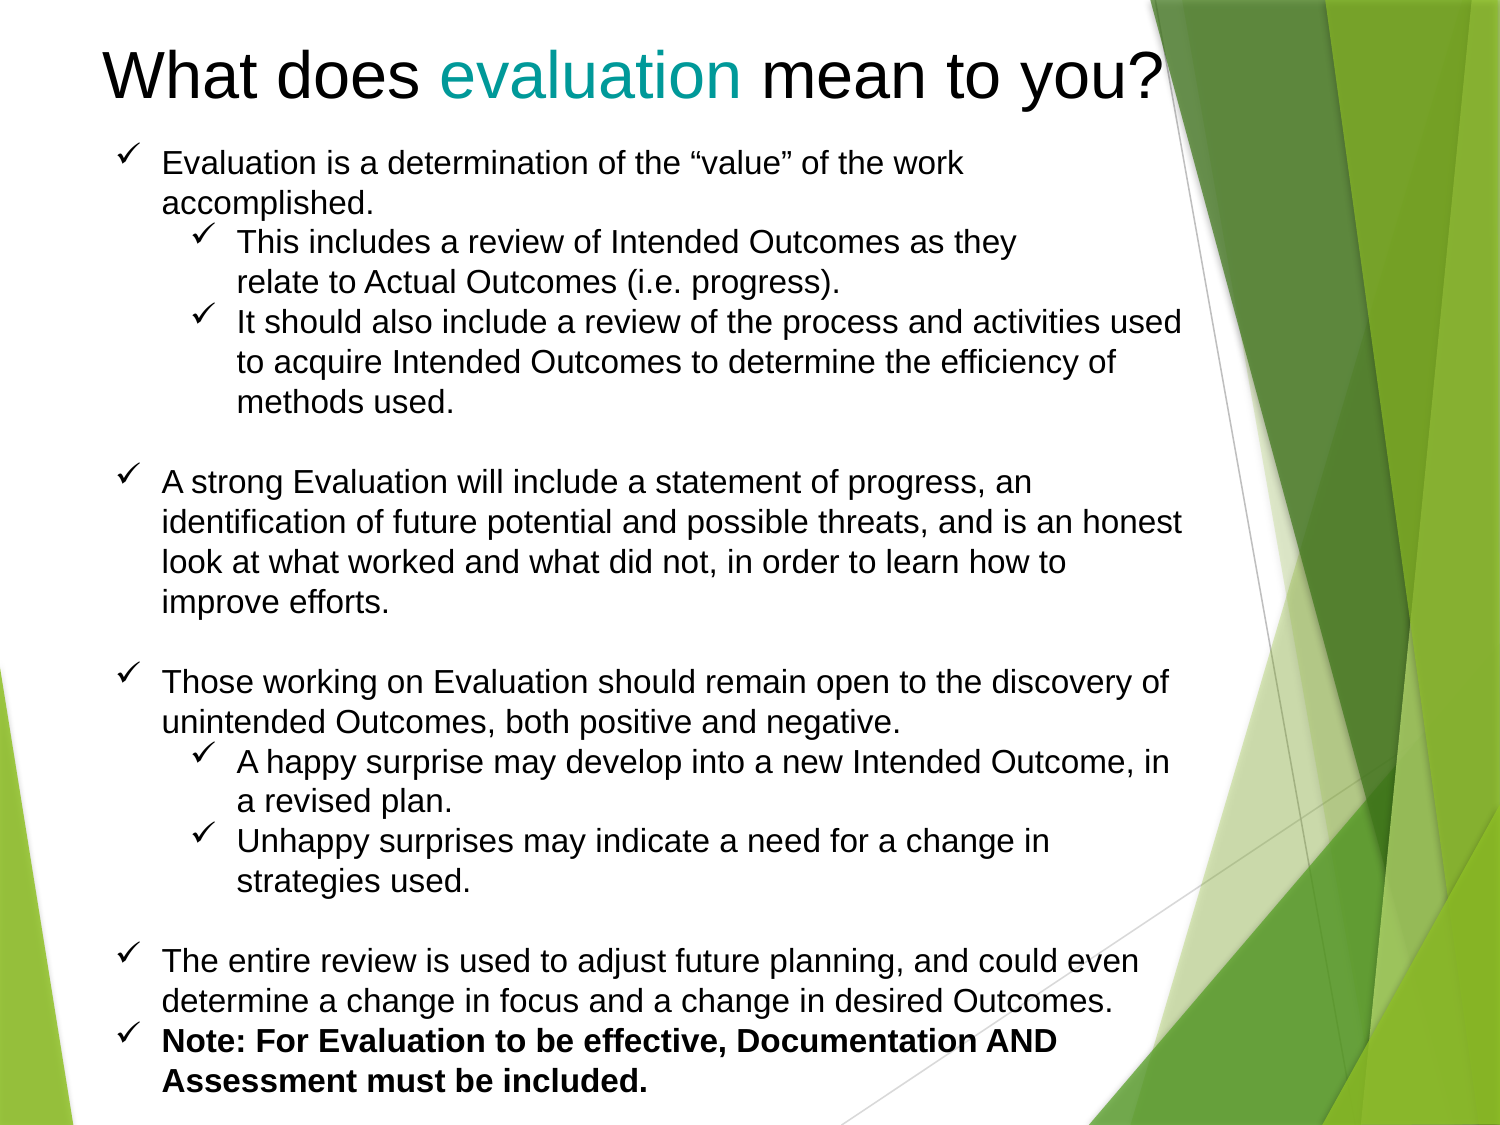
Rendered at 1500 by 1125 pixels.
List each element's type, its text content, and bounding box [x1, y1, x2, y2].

text_box Evaluation is a determination of the “value” of the work accomplished. This includes a review of Intended Outcomes as they relate to Actual Outcomes (i.e. progress). It should also include a review of the process and activities used to acquire Intended Outcomes to determine the efficiency of methods used. A strong Evaluation will include a statement of progress, an identification of future potential and possible threats, and is an honest look at what worked and what did not, in order to learn how to improve efforts. Those working on Evaluation should remain open to the discovery of unintended Outcomes, both positive and negative. A happy surprise may develop into a new Intended Outcome, in a revised plan. Unhappy surprises may indicate a need for a change in strategies used. The entire review is used to adjust future planning, and could even determine a change in focus and a change in desired Outcomes. Note: For Evaluation to be effective, Documentation AND Assessment must be included. [99, 133, 1200, 1107]
text_box What does evaluation mean to you? [87, 24, 1275, 233]
